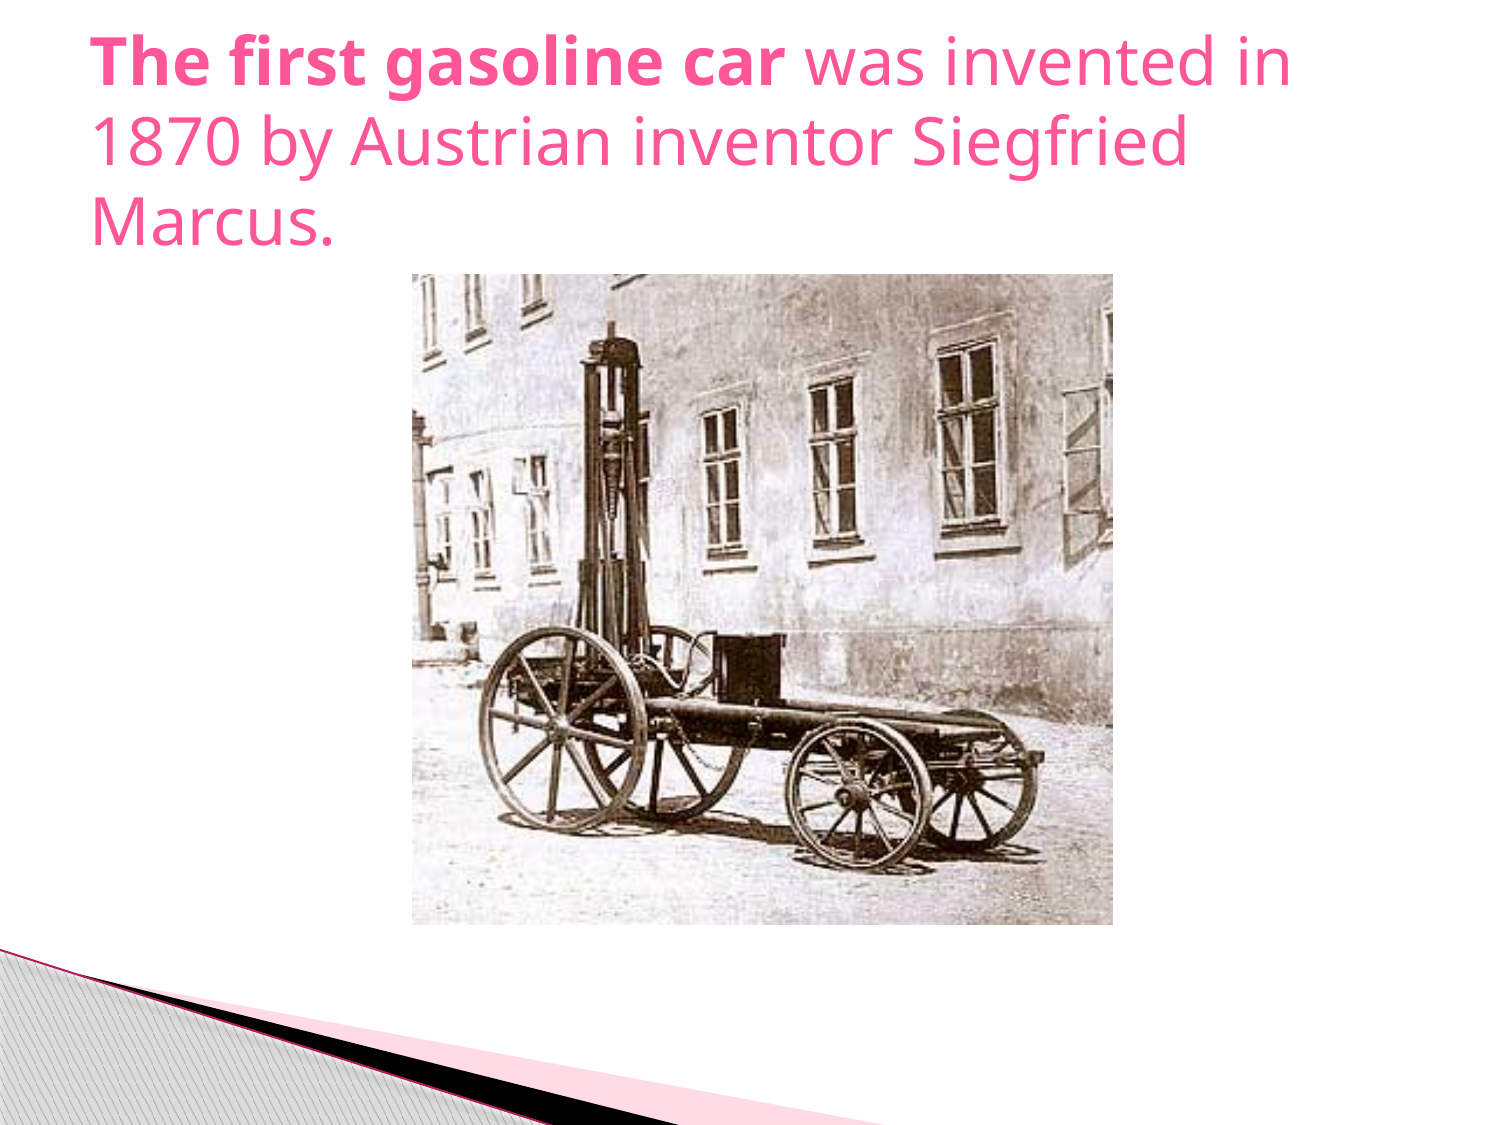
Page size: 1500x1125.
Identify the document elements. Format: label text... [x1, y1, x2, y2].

title The first gasoline car was invented in 1870 by Austrian inventor Siegfried Marcus. [75, 45, 1425, 233]
picture [412, 274, 1113, 926]
